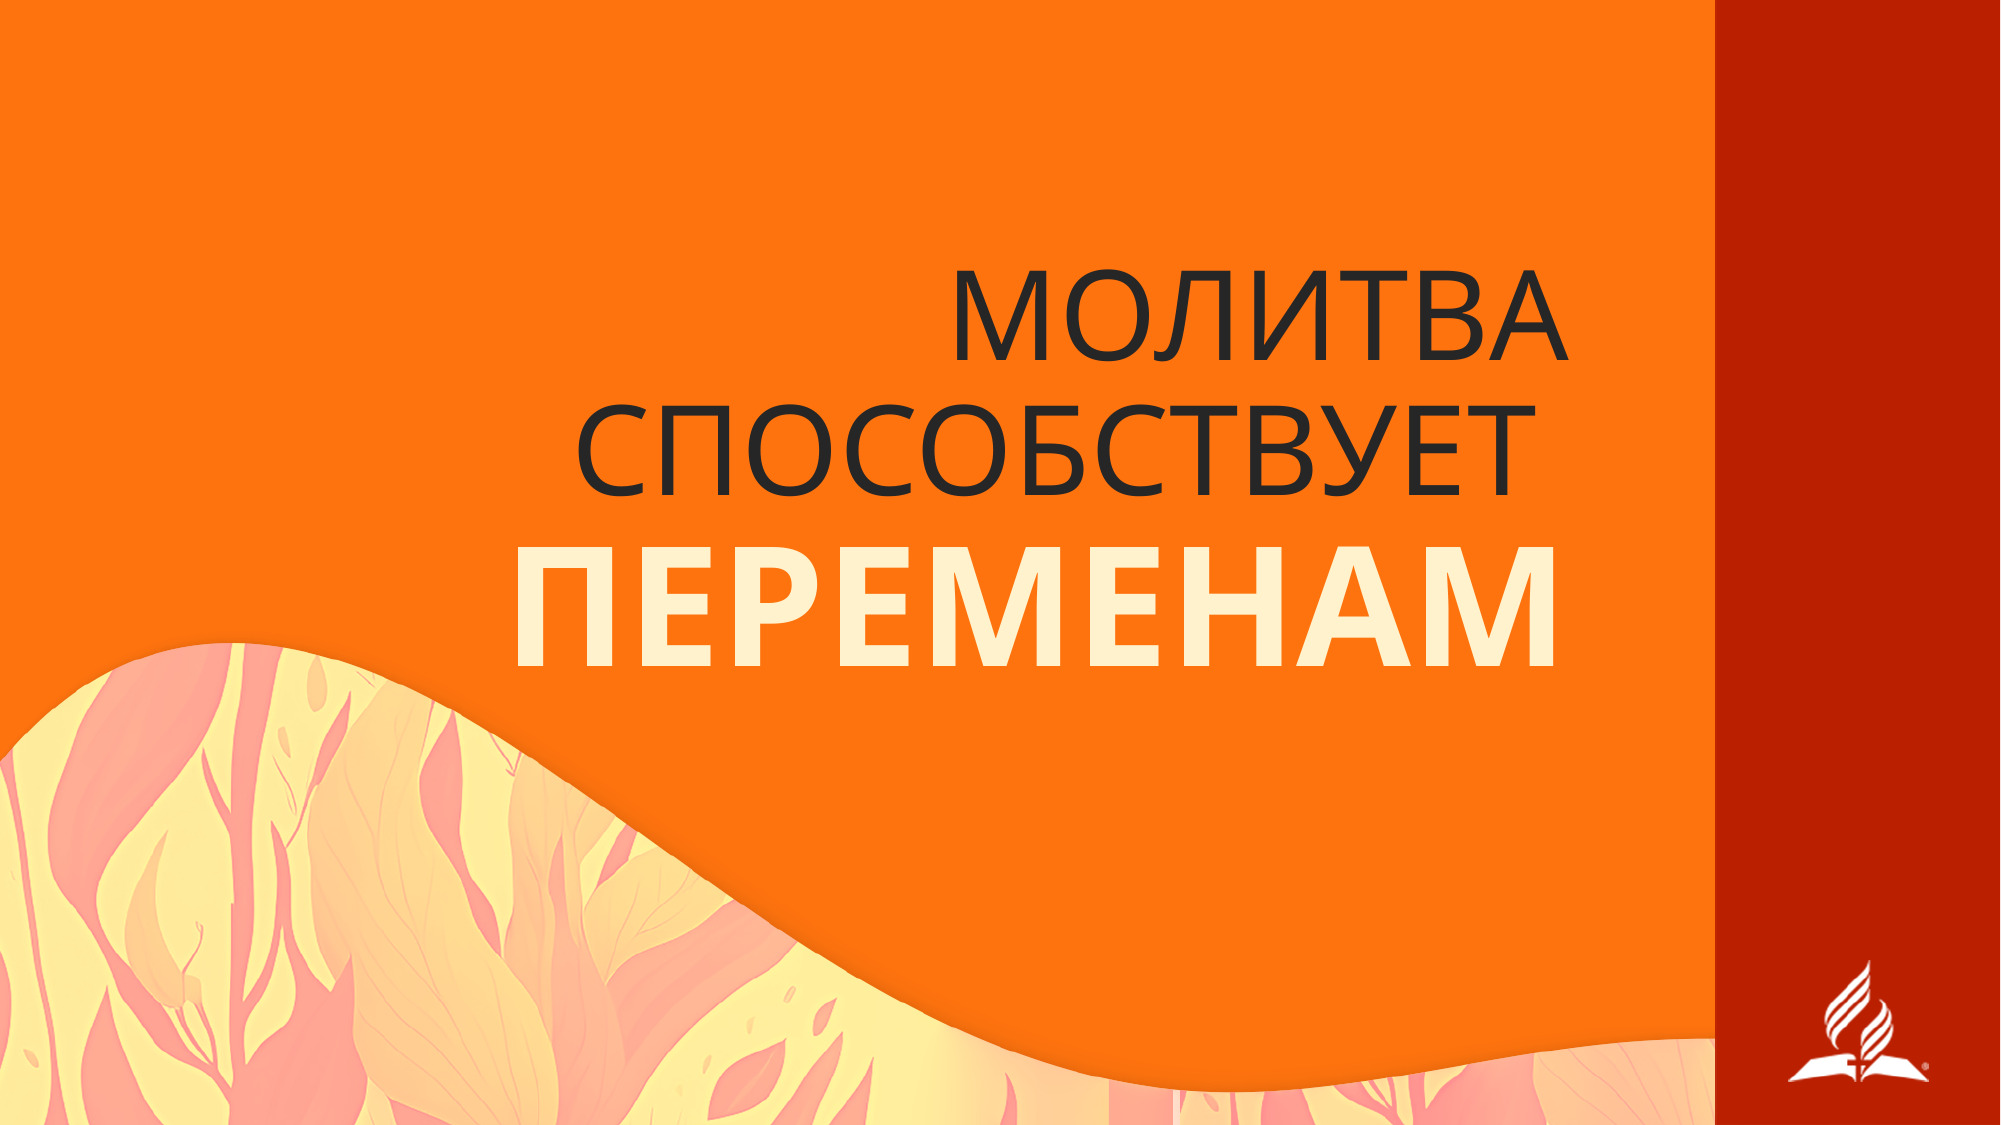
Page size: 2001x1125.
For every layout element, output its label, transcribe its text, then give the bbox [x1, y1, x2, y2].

title МОЛИТВА СПОСОБСТВУЕТ ПЕРЕМЕНАМ [65, 243, 1585, 712]
picture [0, 0, 2001, 1125]
